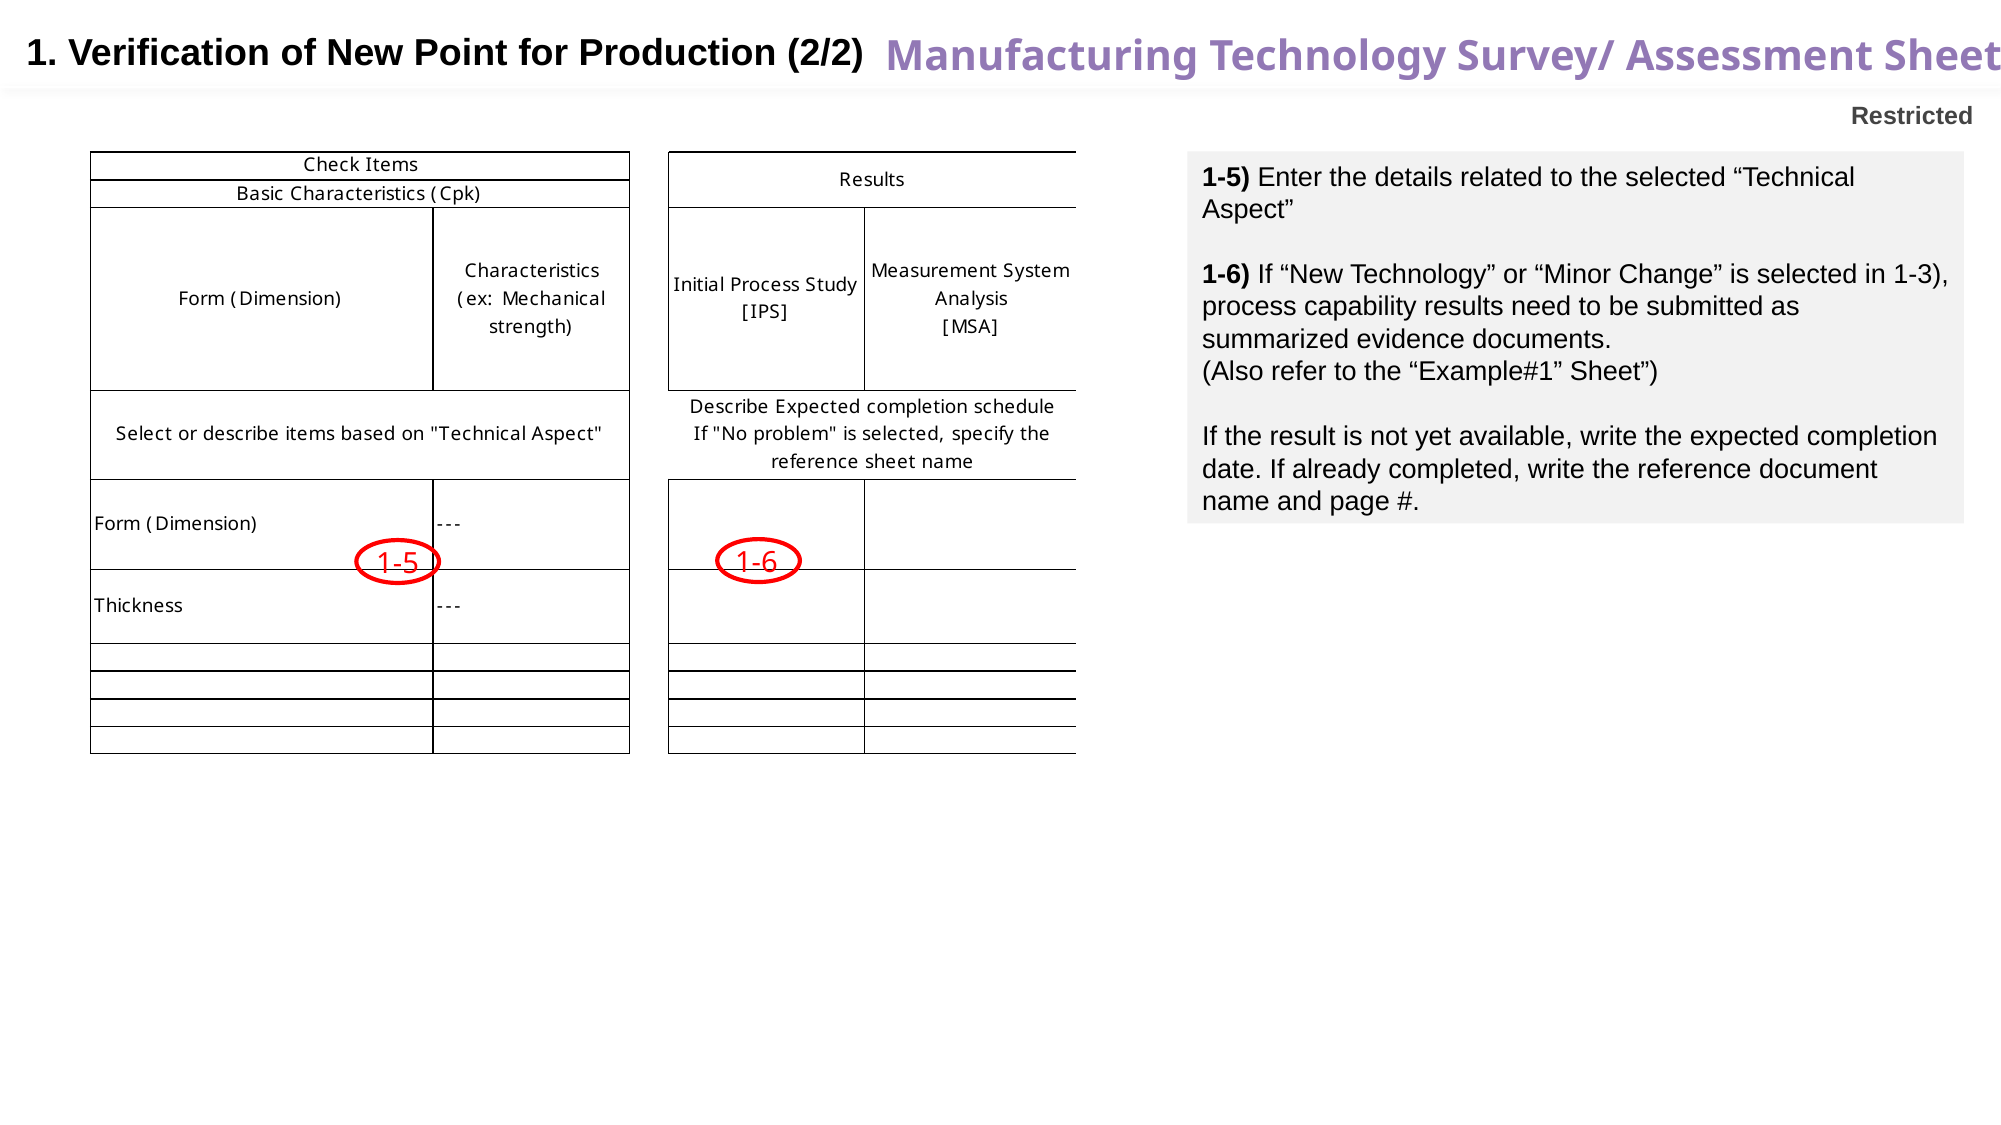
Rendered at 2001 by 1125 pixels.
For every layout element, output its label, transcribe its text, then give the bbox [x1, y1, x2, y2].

text_box Restricted [1829, 92, 1989, 137]
picture [89, 151, 1078, 755]
text_box 1. Verification of New Point for Production (2/2) [11, 20, 921, 80]
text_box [688, 536, 825, 587]
text_box 1-5) Enter the details related to the selected “Technical Aspect” 1-6) If “New Technology” or “Minor Change” is selected in 1-3), process capability results need to be submitted as summarized evidence documents. (Also refer to the “Example#1” Sheet”) If the result is not yet available, write the expected completion date. If already completed, write the reference document name and page #. [1187, 151, 1964, 524]
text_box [356, 537, 439, 588]
